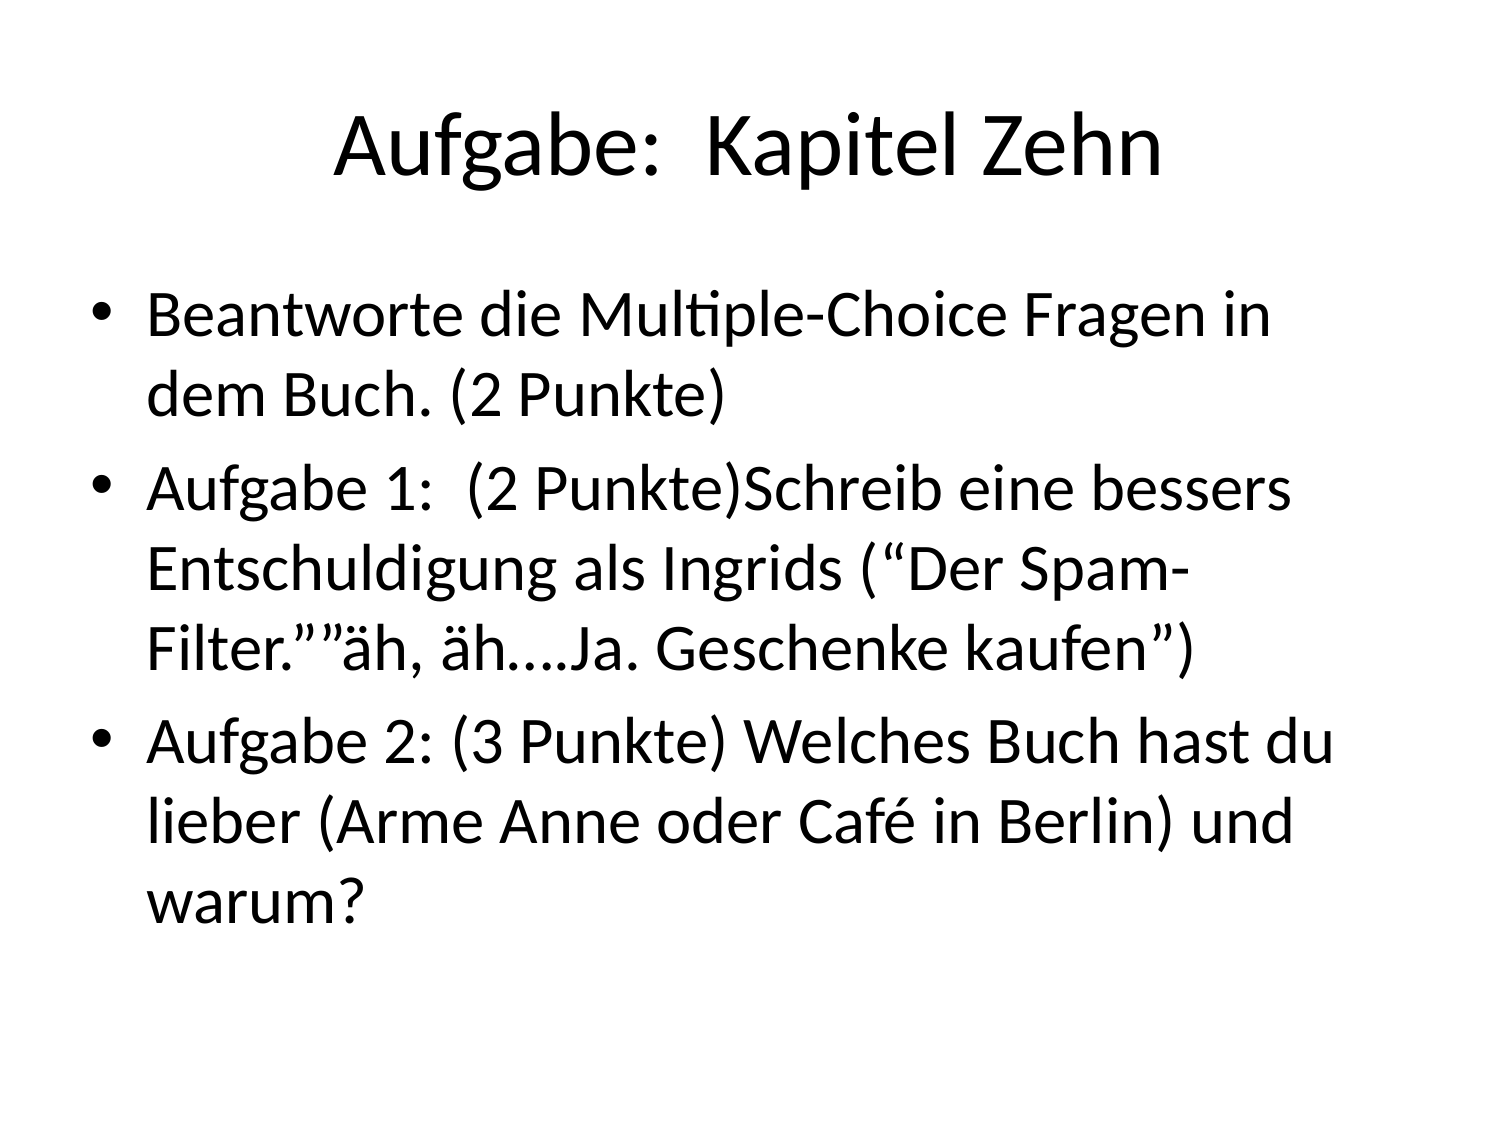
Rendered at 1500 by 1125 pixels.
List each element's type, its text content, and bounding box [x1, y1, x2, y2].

title Aufgabe: Kapitel Zehn [75, 45, 1425, 233]
list Beantworte die Multiple-Choice Fragen in dem Buch. (2 Punkte) Aufgabe 1: (2 Punkte)Schreib eine bessers Entschuldigung als Ingrids (“Der Spam-Filter.””äh, äh….Ja. Geschenke kaufen”) Aufgabe 2: (3 Punkte) Welches Buch hast du lieber (Arme Anne oder Café in Berlin) und warum? [75, 262, 1425, 1005]
